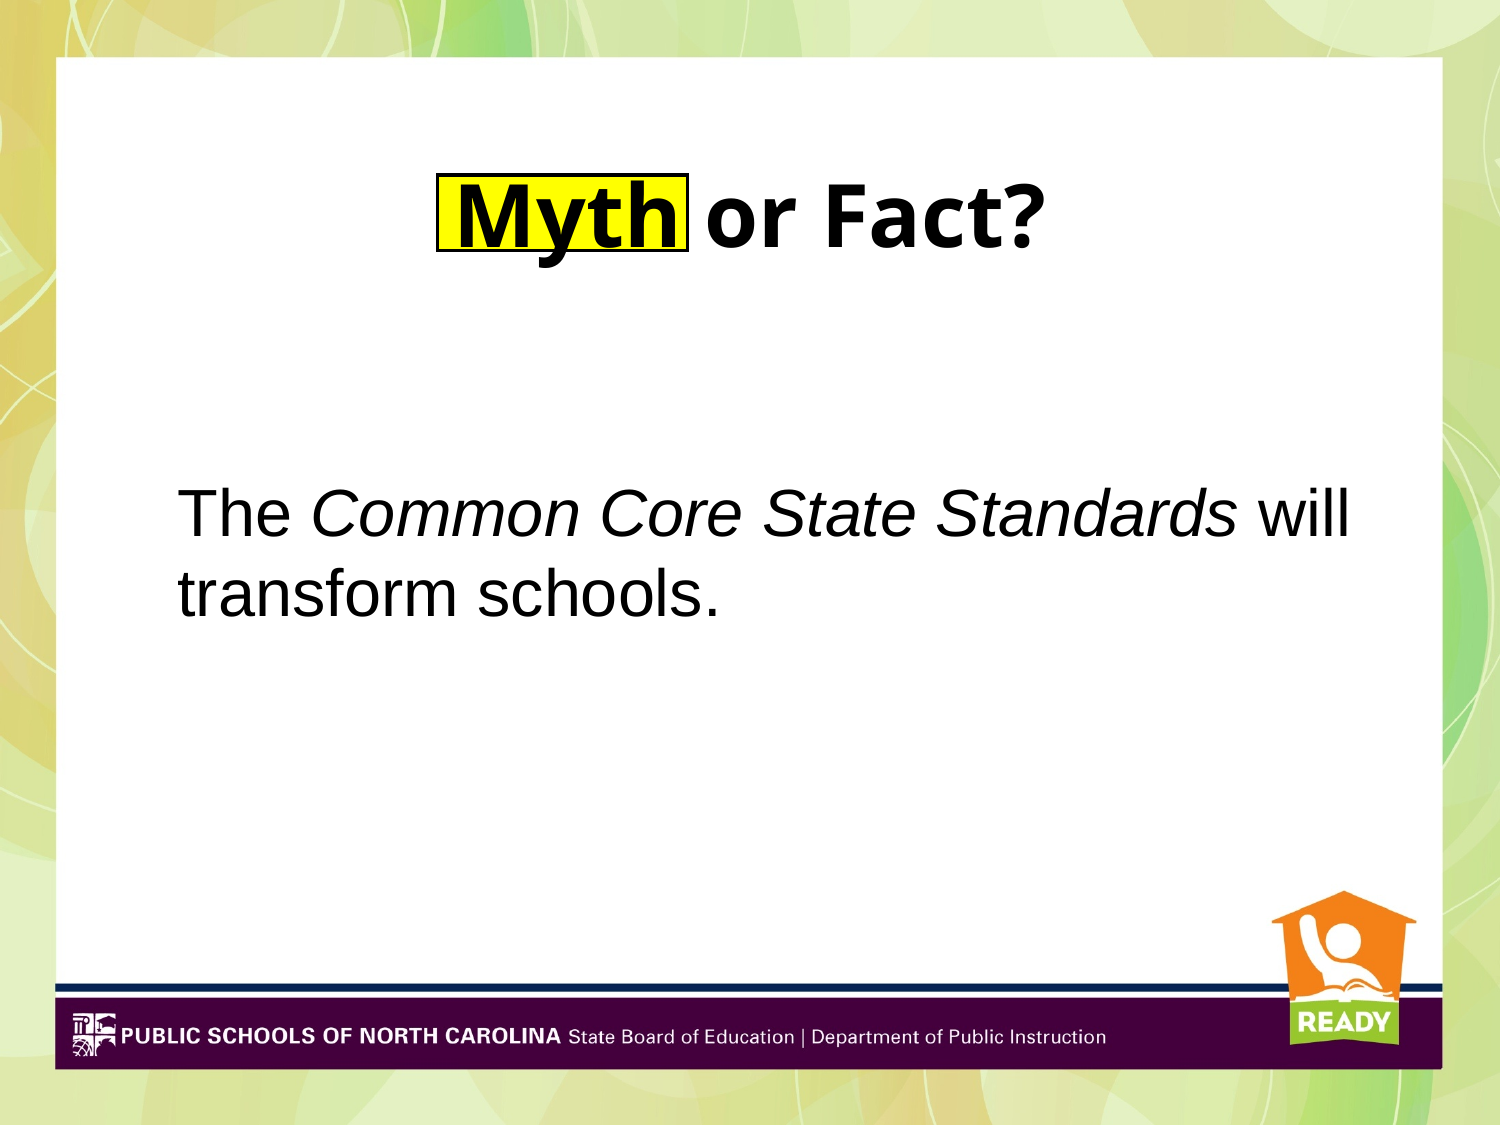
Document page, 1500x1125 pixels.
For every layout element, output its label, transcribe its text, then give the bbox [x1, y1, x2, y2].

title Myth or Fact? [87, 87, 1413, 338]
picture [0, 0, 1500, 1125]
list The Common Core State Standards will transform schools. [162, 462, 1393, 676]
